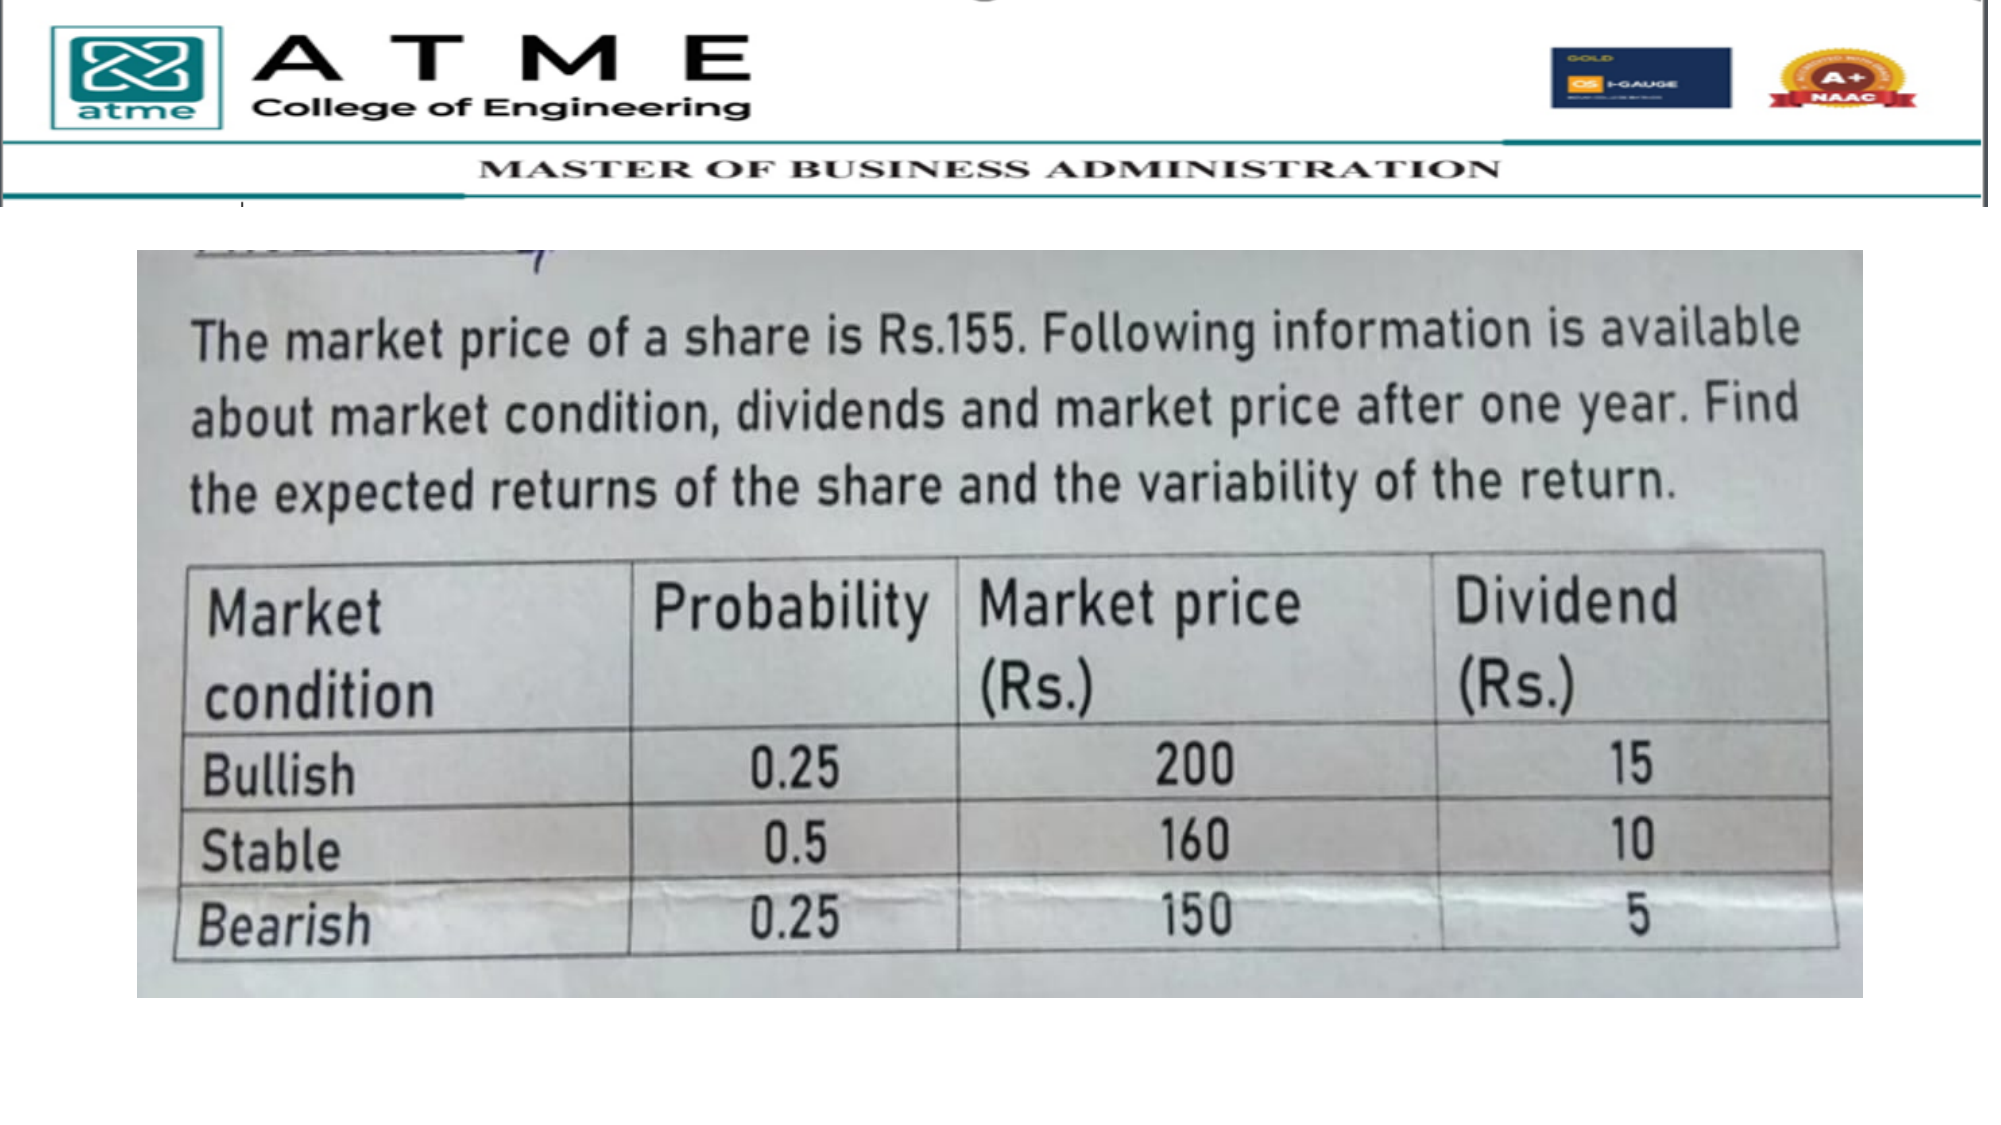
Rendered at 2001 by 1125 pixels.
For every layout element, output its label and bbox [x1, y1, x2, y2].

picture [0, 0, 1988, 207]
list [137, 250, 1863, 998]
